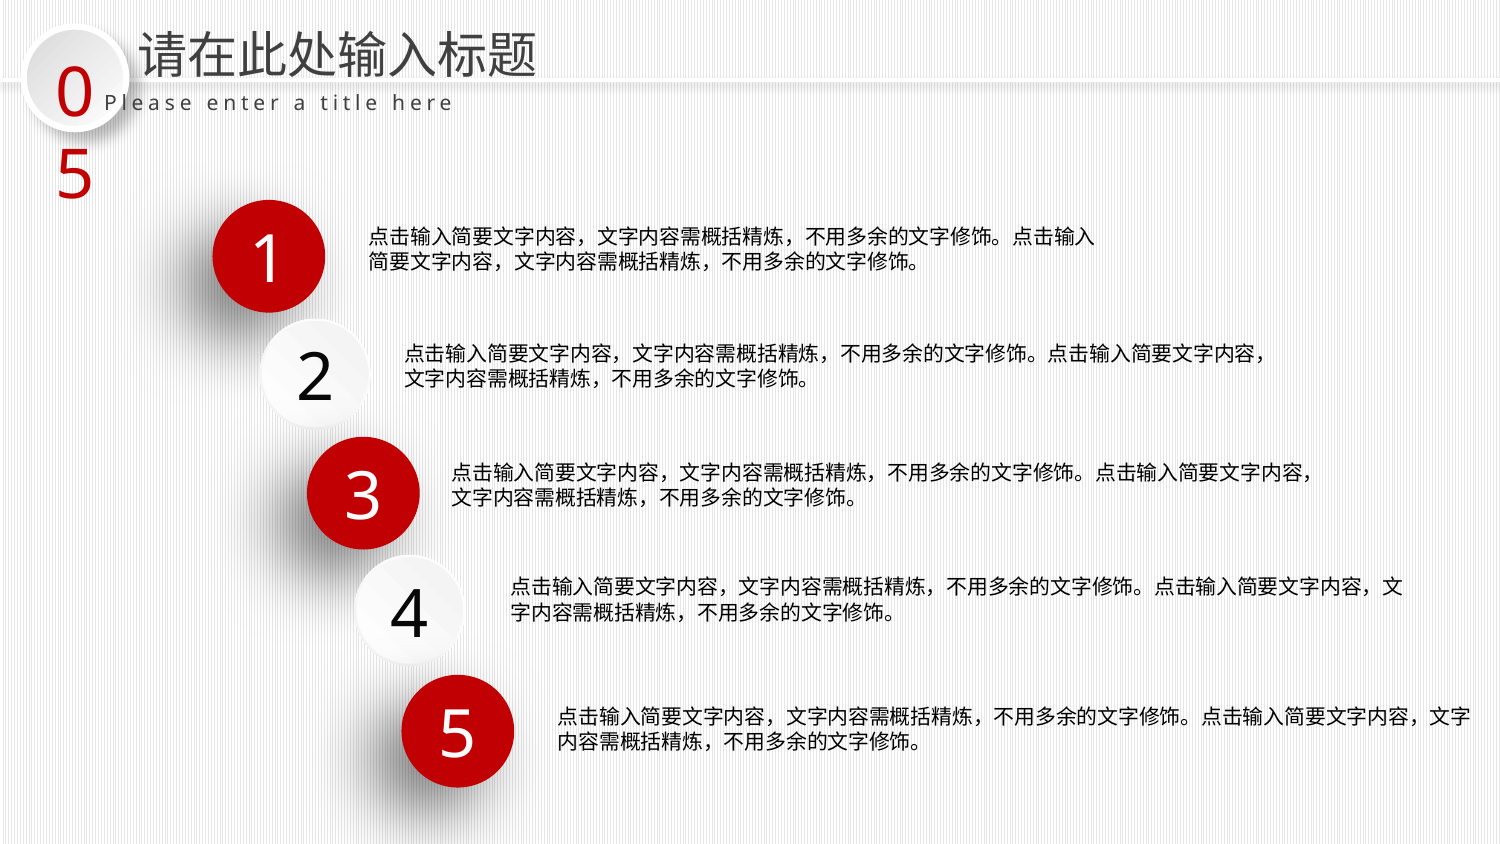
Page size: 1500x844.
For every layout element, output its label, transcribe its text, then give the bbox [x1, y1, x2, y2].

text_box 点击输入简要文字内容，文字内容需概括精炼，不用多余的文字修饰。点击输入简要文字内容，文字内容需概括精炼，不用多余的文字修饰。 [495, 566, 1430, 632]
text_box 点击输入简要文字内容，文字内容需概括精炼，不用多余的文字修饰。点击输入简要文字内容，文字内容需概括精炼，不用多余的文字修饰。 [543, 696, 1500, 762]
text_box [259, 318, 371, 430]
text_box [354, 554, 466, 666]
text_box 点击输入简要文字内容，文字内容需概括精炼，不用多余的文字修饰。点击输入简要文字内容，文字内容需概括精炼，不用多余的文字修饰。 [436, 452, 1347, 517]
text_box Please enter a title here [127, 81, 468, 122]
text_box 点击输入简要文字内容，文字内容需概括精炼，不用多余的文字修饰。点击输入简要文字内容，文字内容需概括精炼，不用多余的文字修饰。 [354, 215, 1122, 281]
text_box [23, 26, 127, 139]
text_box 请在此处输入标题 [97, 16, 578, 79]
text_box 5 [400, 673, 516, 789]
text_box 1 [211, 198, 327, 314]
text_box 3 [305, 435, 421, 551]
text_box 请在此处输入标题 [127, 80, 578, 91]
text_box 点击输入简要文字内容，文字内容需概括精炼，不用多余的文字修饰。点击输入简要文字内容，文字内容需概括精炼，不用多余的文字修饰。 [389, 333, 1288, 398]
